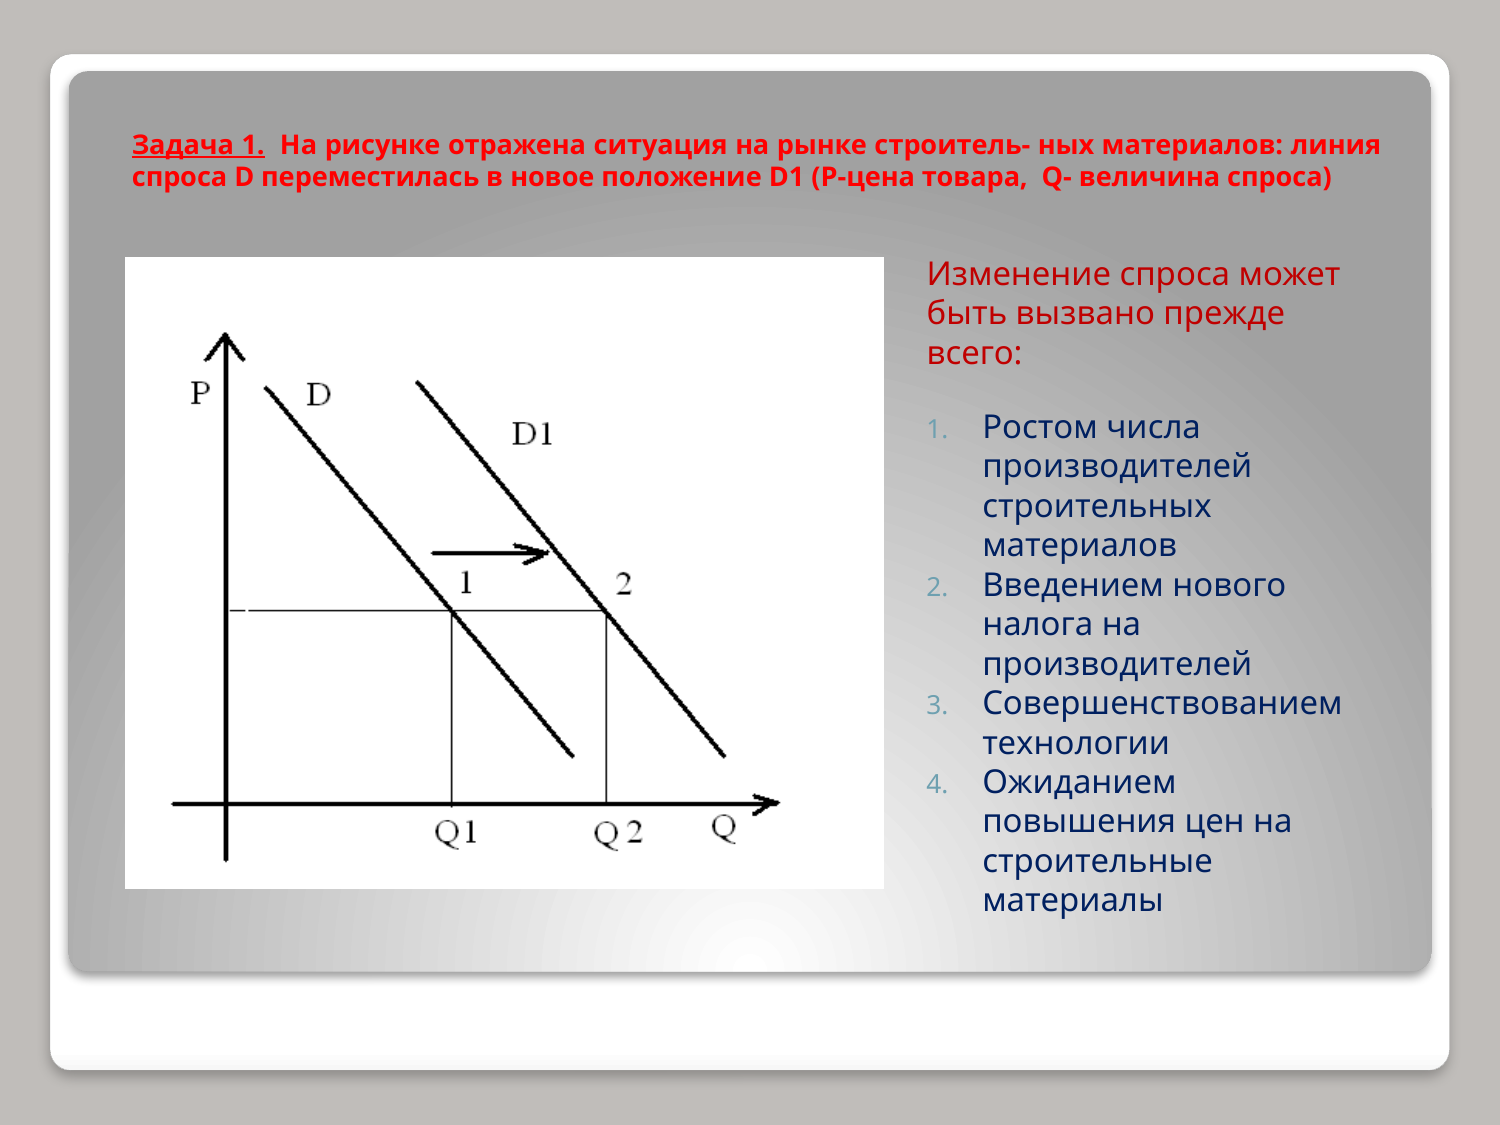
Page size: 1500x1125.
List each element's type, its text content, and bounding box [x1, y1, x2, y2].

title Задача 1. На рисунке отражена ситуация на рынке строитель- ных материалов: линия спроса D переместилась в новое положение D1 (P-цена товара, Q- величина спроса) [117, 87, 1397, 200]
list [124, 257, 885, 889]
list Изменение спроса может быть вызвано прежде всего: Ростом числа производителей строительных материалов Введением нового налога на производителей Совершенствованием технологии Ожиданием повышения цен на строительные материалы [908, 237, 1397, 928]
